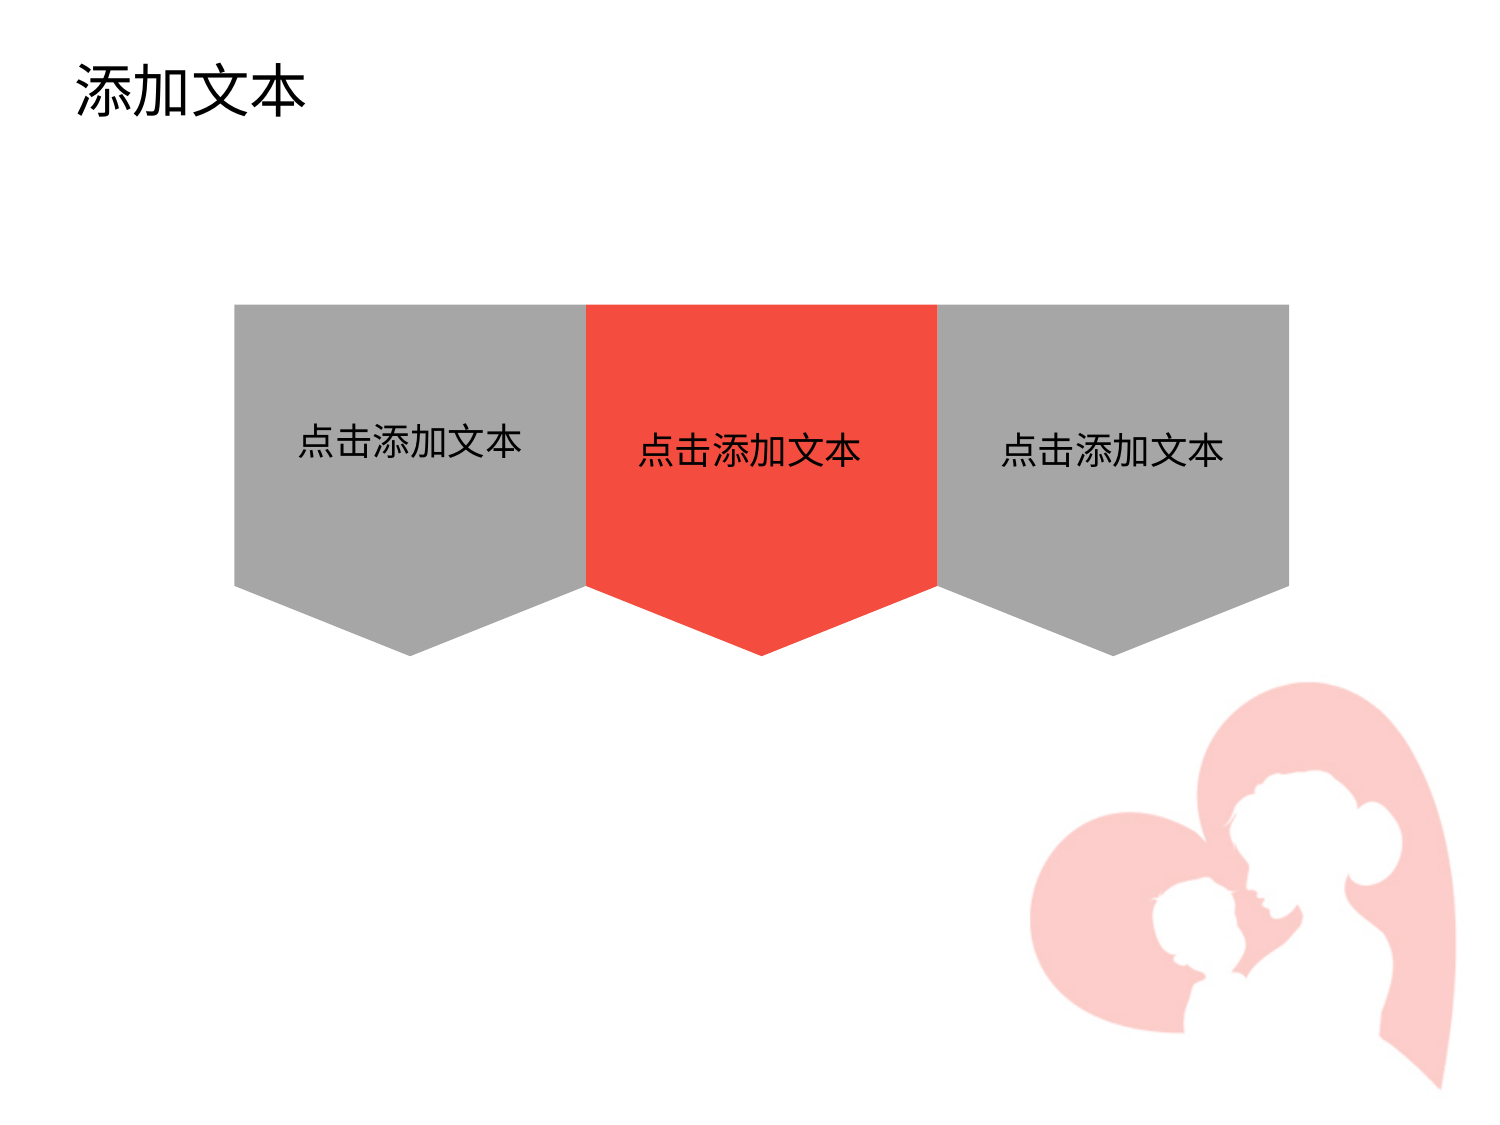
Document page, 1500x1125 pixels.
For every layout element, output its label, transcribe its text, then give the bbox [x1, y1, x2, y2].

text_box [935, 302, 1292, 659]
text_box [232, 302, 589, 659]
text_box 点击添加文本 [622, 419, 878, 480]
text_box 点击添加文本 [985, 419, 1241, 480]
text_box 点击添加文本 [282, 410, 538, 470]
text_box [587, 302, 937, 659]
text_box 添加文本 [60, 46, 323, 132]
picture [0, 0, 1500, 1125]
